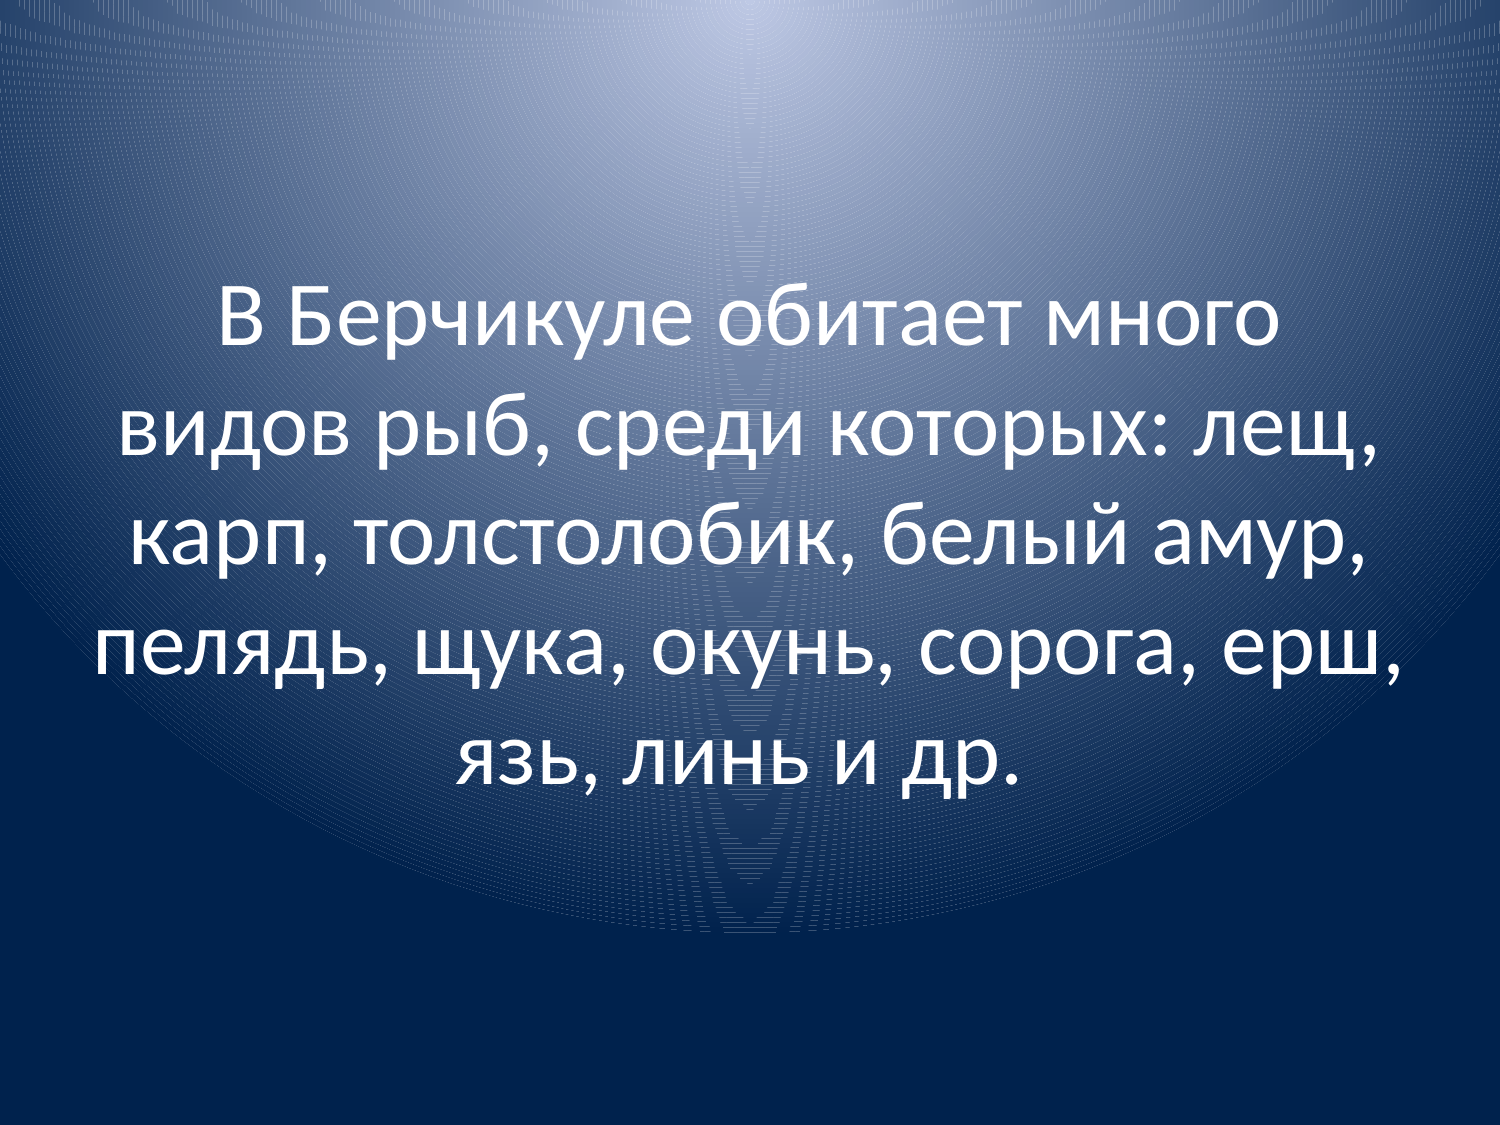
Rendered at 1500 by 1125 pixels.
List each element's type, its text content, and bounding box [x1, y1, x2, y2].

title В Берчикуле обитает много видов рыб, среди которых: лещ, карп, толстолобик, белый амур, пелядь, щука, окунь, сорога, ерш, язь, линь и др. [75, 45, 1425, 1012]
